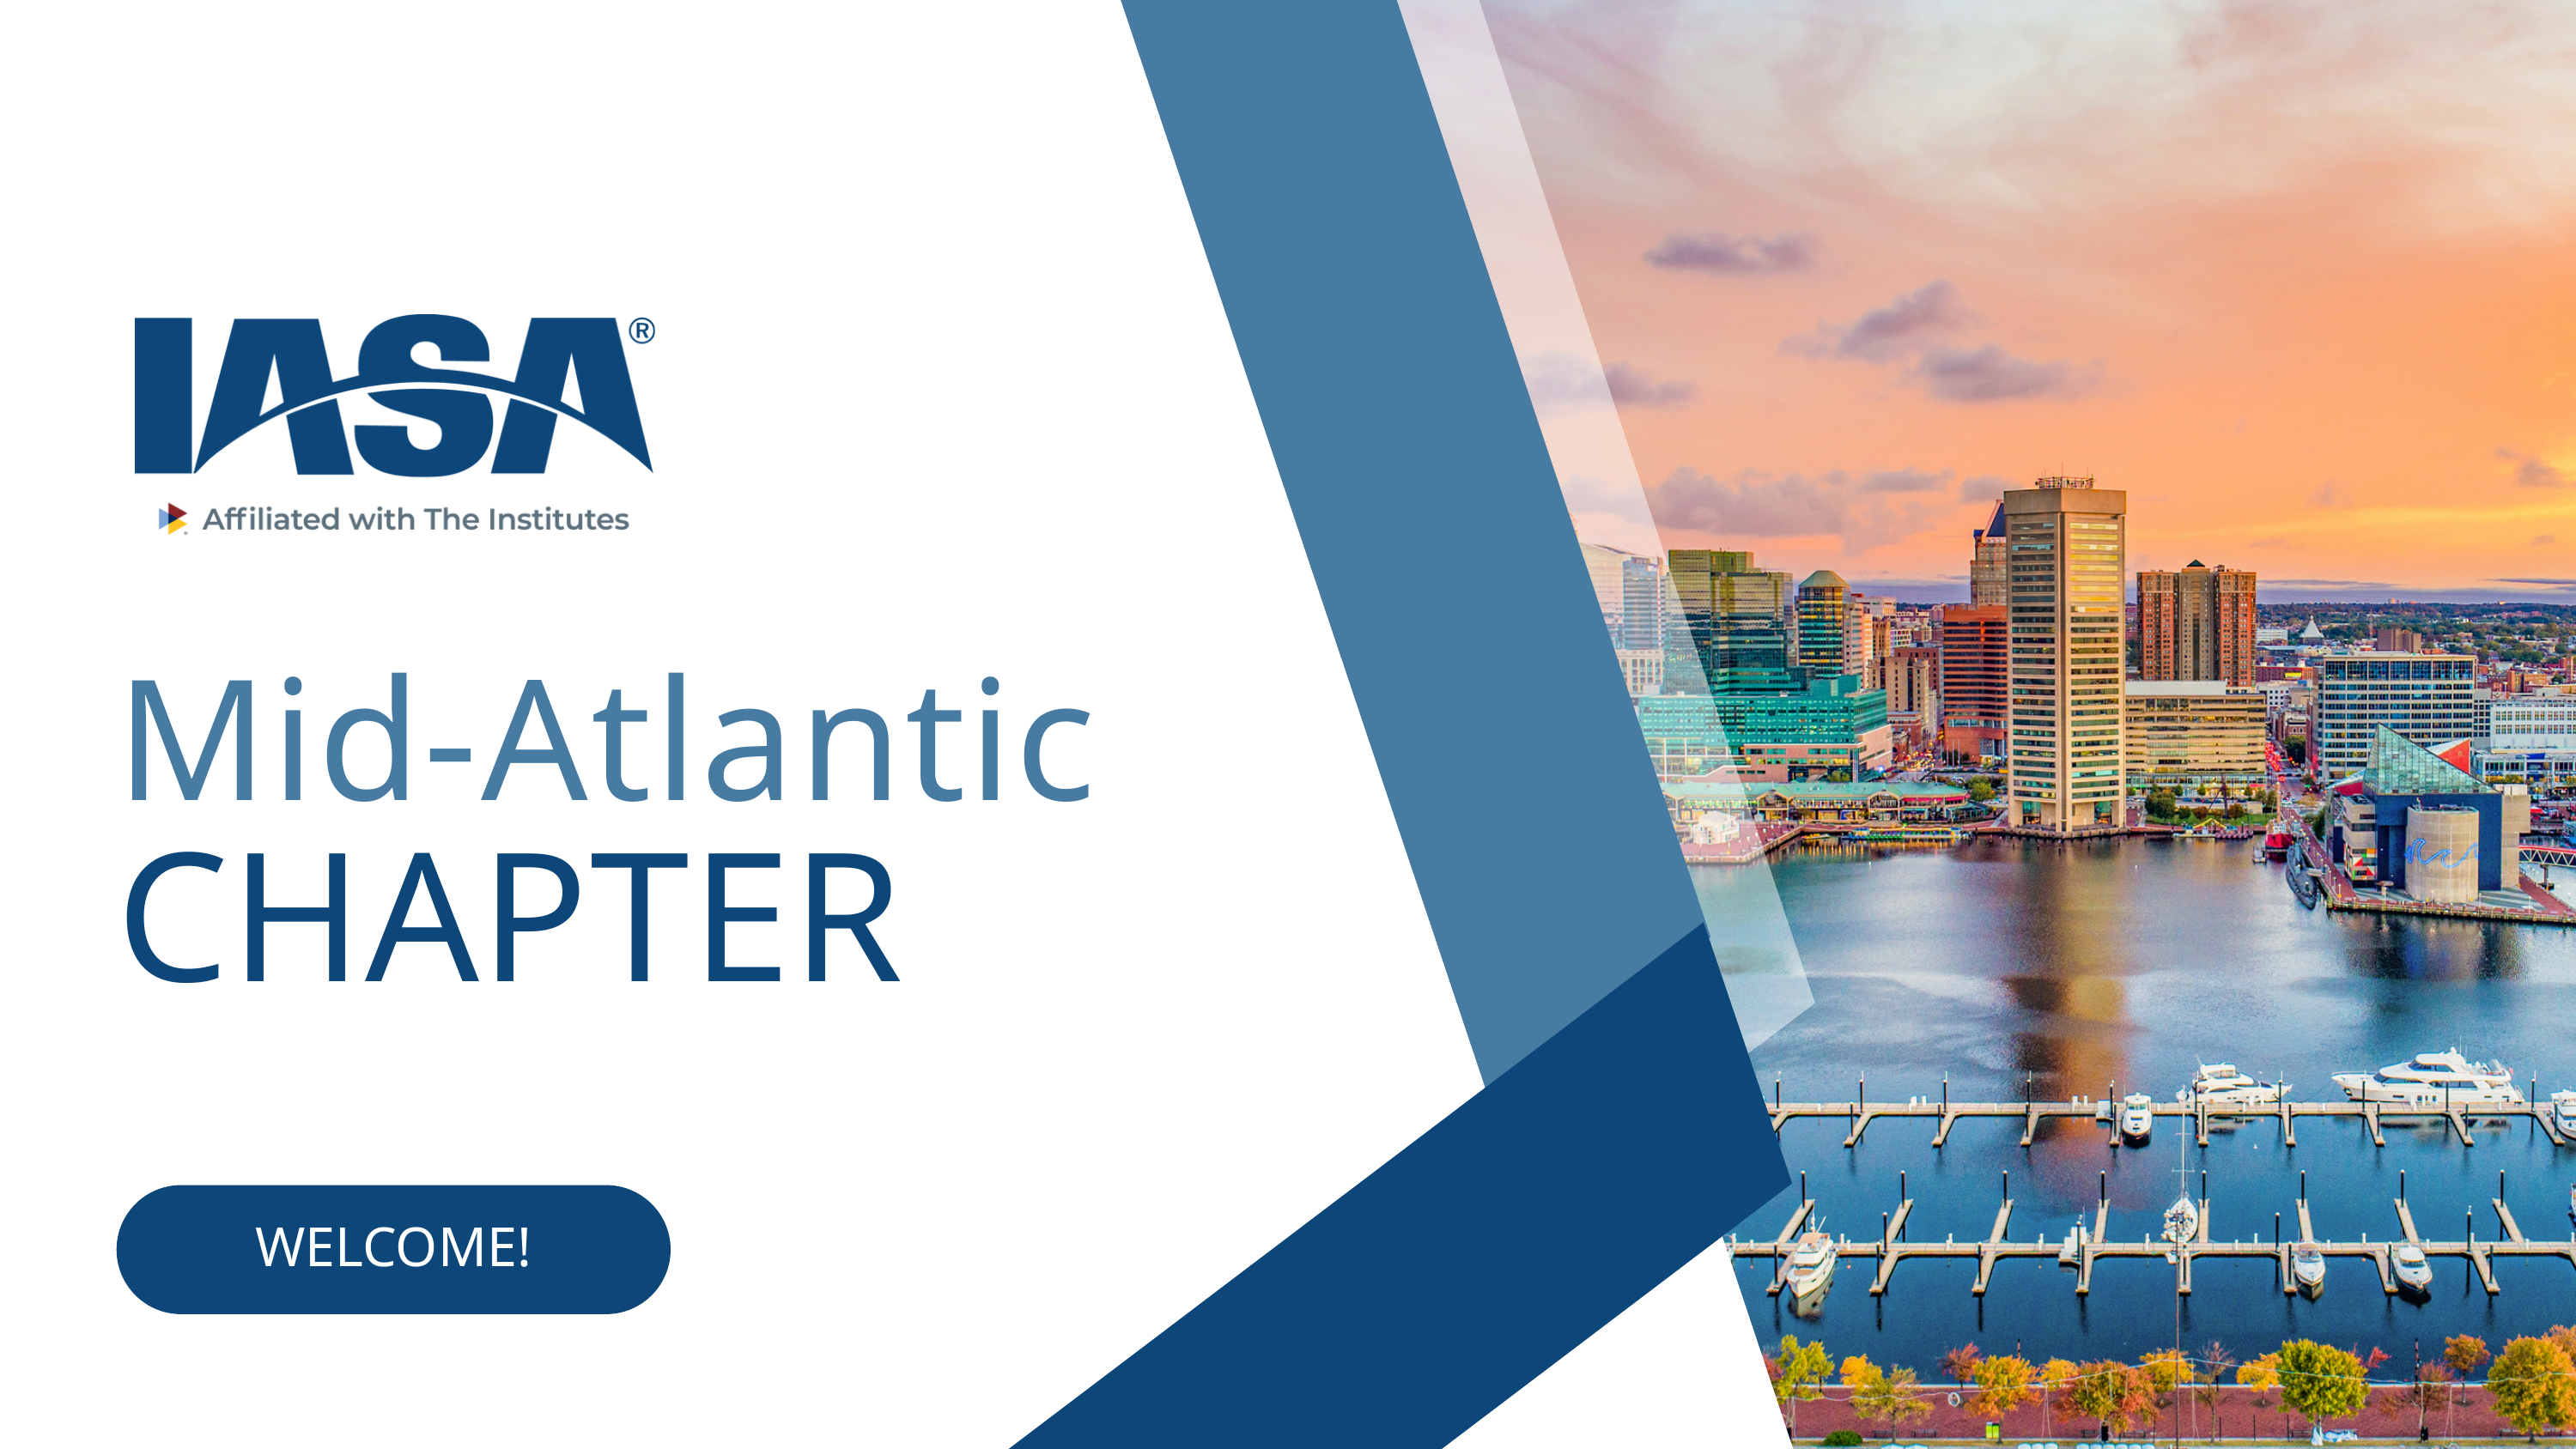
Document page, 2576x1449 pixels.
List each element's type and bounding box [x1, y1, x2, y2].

text_box [823, 361, 2025, 624]
text_box [704, 1258, 1905, 1449]
text_box [116, 1185, 671, 1315]
text_box [0, 0, 1927, 1449]
text_box [1933, 371, 2160, 659]
text_box [1933, 0, 2576, 1449]
